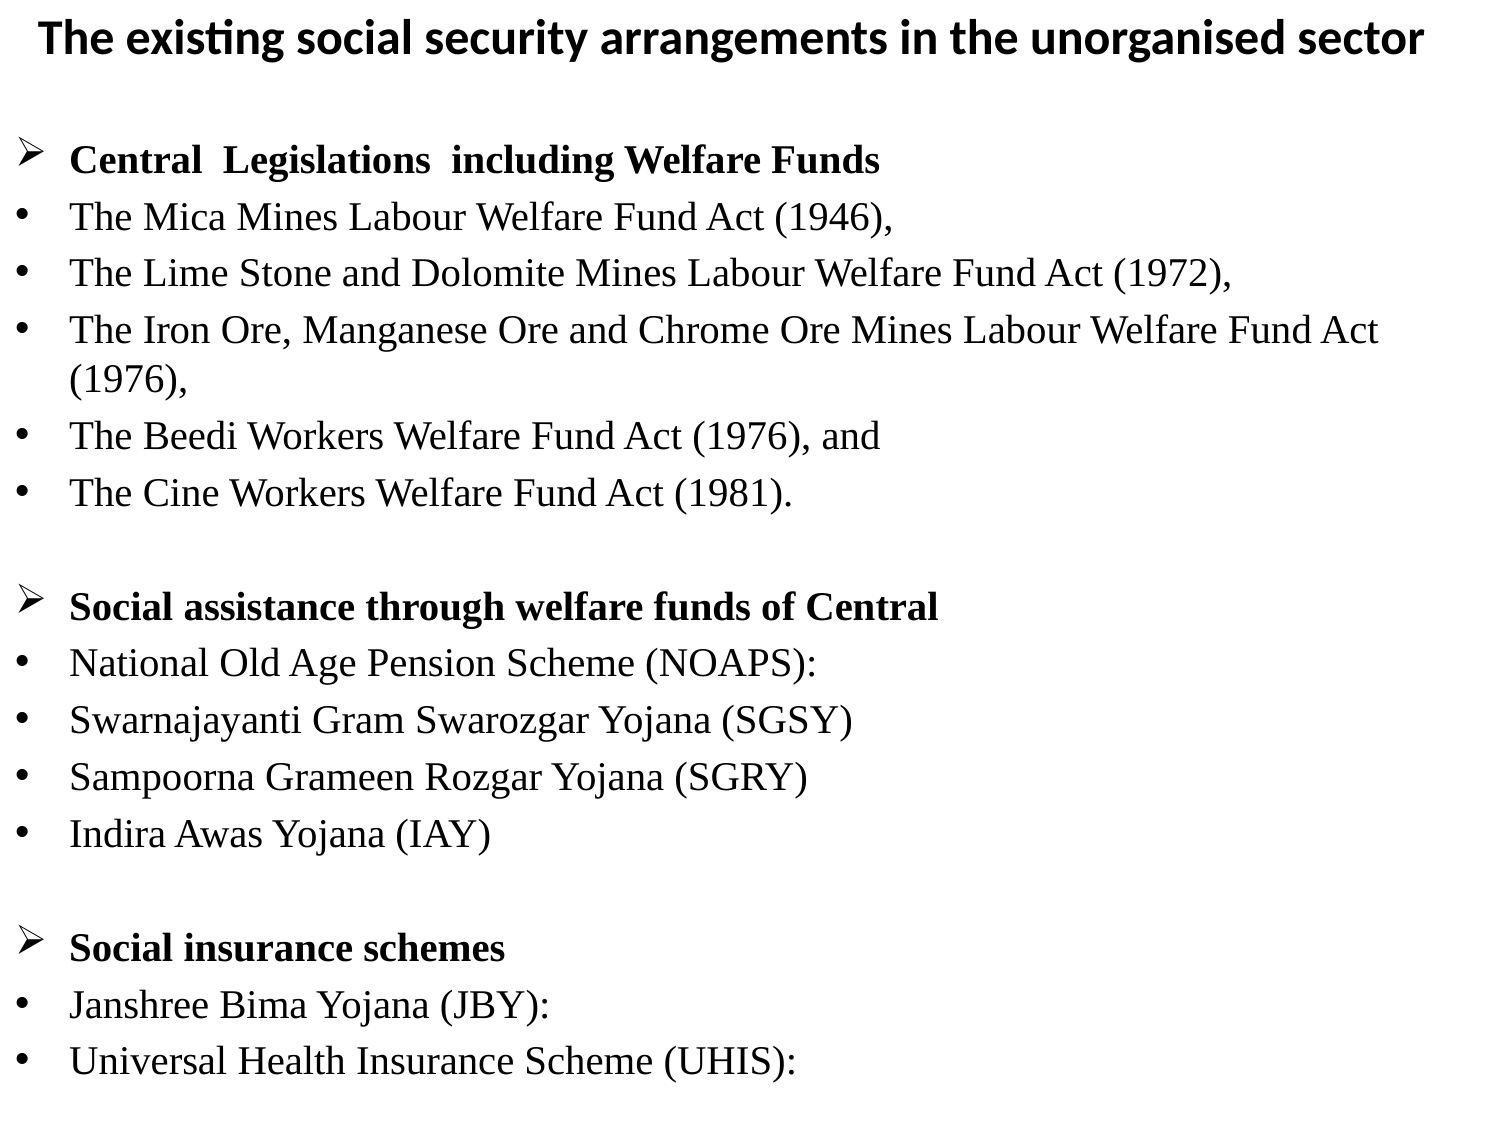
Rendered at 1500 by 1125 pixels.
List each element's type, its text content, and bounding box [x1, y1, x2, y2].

list Central Legislations including Welfare Funds The Mica Mines Labour Welfare Fund Act (1946), The Lime Stone and Dolomite Mines Labour Welfare Fund Act (1972), The Iron Ore, Manganese Ore and Chrome Ore Mines Labour Welfare Fund Act (1976), The Beedi Workers Welfare Fund Act (1976), and The Cine Workers Welfare Fund Act (1981). Social assistance through welfare funds of Central National Old Age Pension Scheme (NOAPS): Swarnajayanti Gram Swarozgar Yojana (SGSY) Sampoorna Grameen Rozgar Yojana (SGRY) Indira Awas Yojana (IAY) Social insurance schemes Janshree Bima Yojana (JBY): Universal Health Insurance Scheme (UHIS): [0, 125, 1500, 1100]
title The existing social security arrangements in the unorganised sector [0, 0, 1475, 125]
